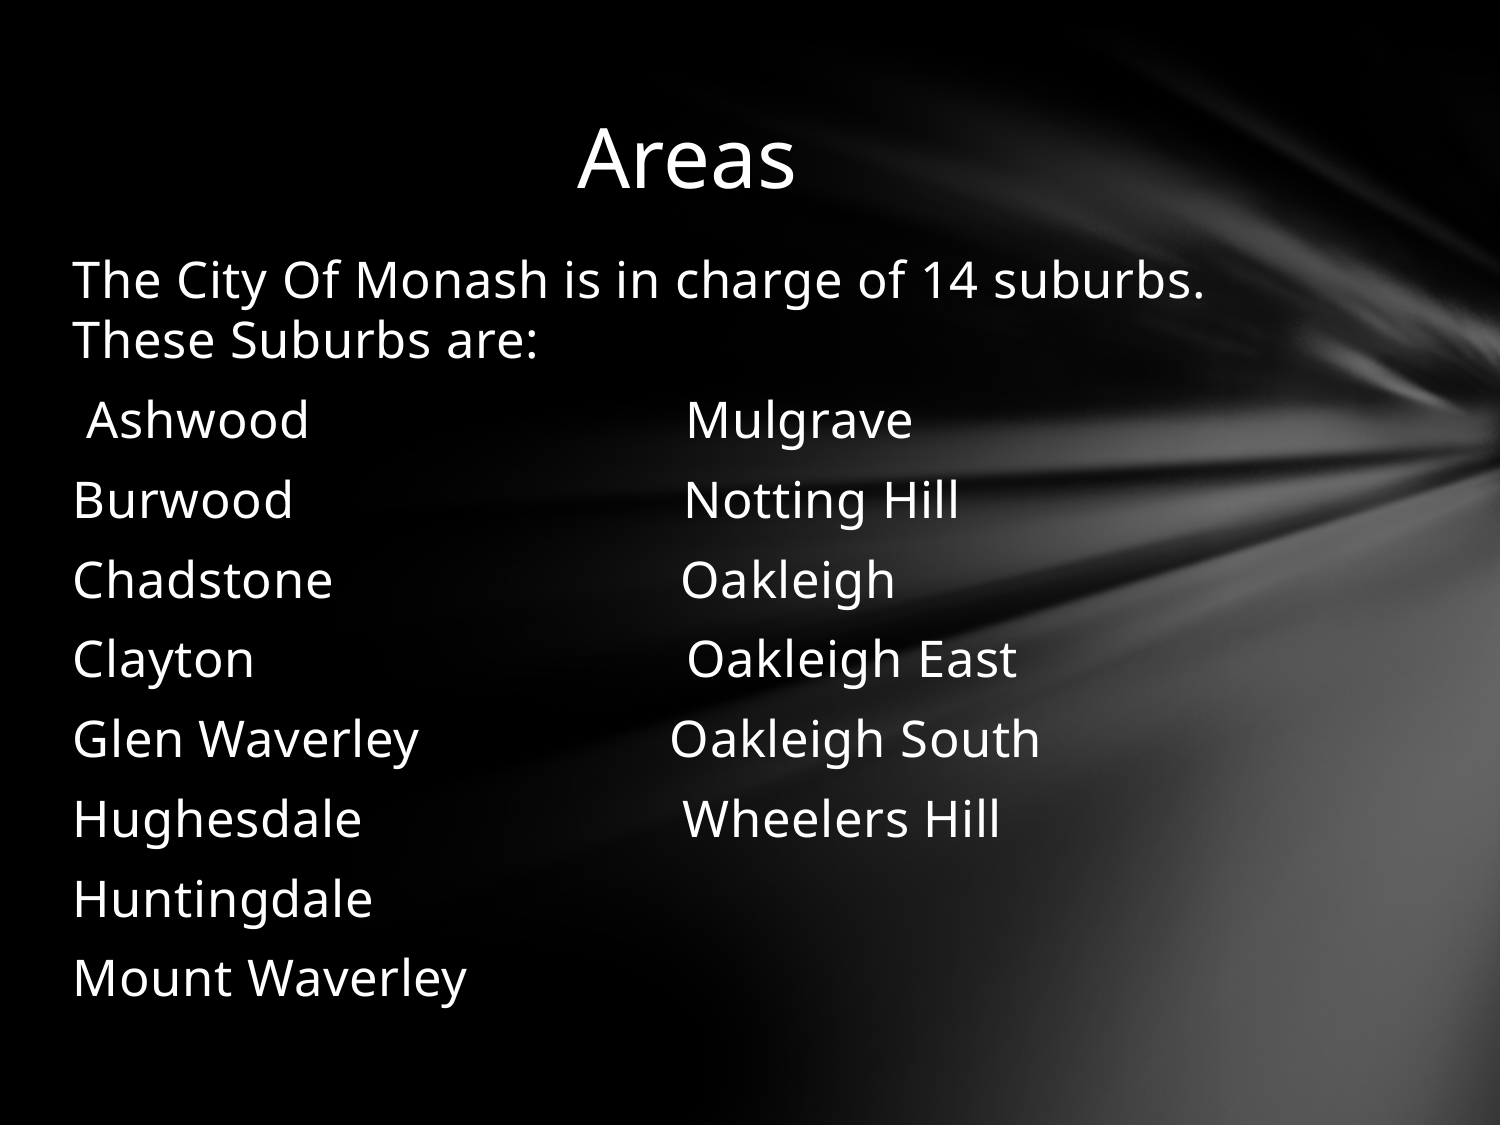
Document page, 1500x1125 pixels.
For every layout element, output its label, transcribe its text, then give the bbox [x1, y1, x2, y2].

title Areas [57, 37, 1318, 213]
list The City Of Monash is in charge of 14 suburbs. These Suburbs are: Ashwood Mulgrave Burwood Notting Hill Chadstone Oakleigh Clayton Oakleigh East Glen Waverley Oakleigh South Hughesdale Wheelers Hill Huntingdale Mount Waverley [57, 239, 1318, 1015]
